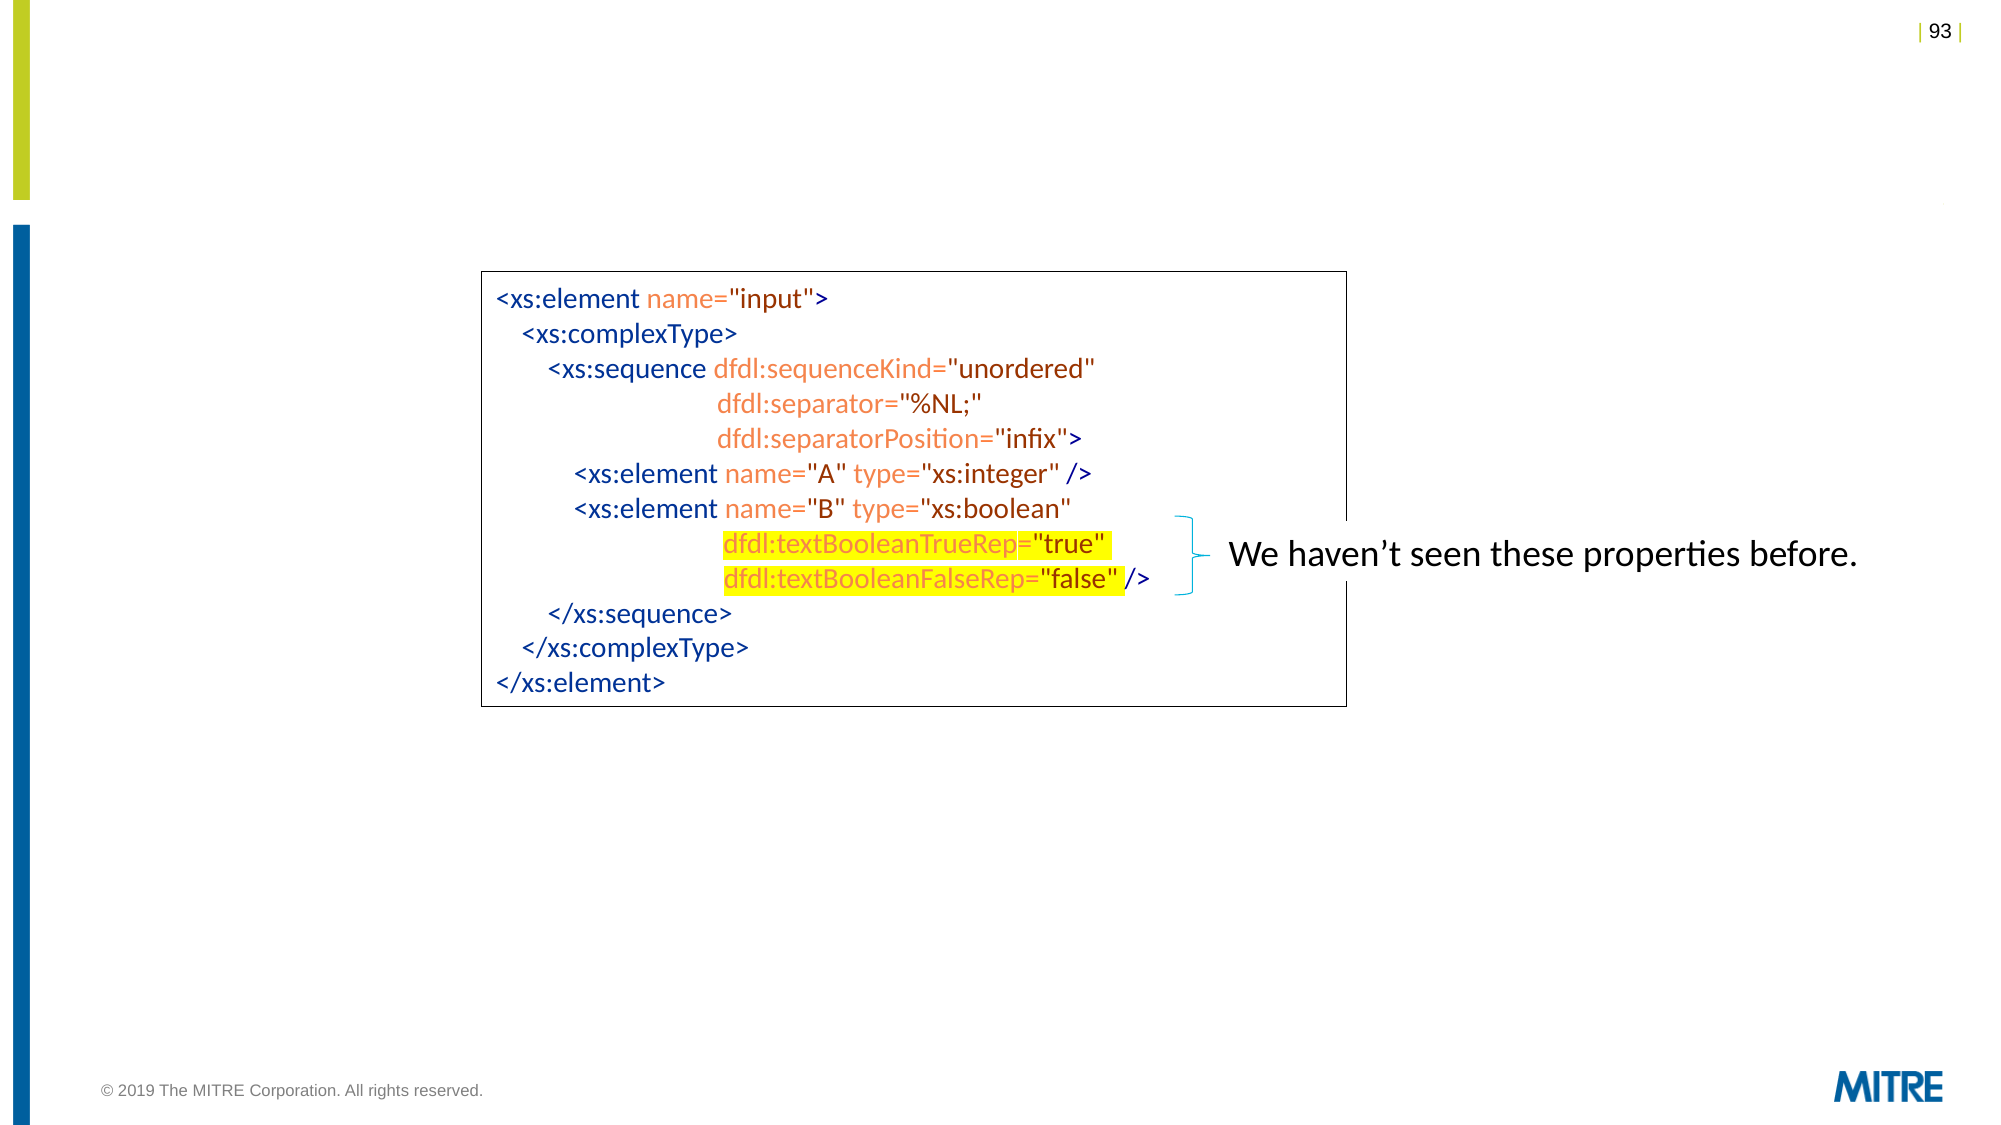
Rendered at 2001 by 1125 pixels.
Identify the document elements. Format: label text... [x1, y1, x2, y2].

text_box [1174, 515, 1211, 596]
picture [1834, 1068, 1945, 1109]
text_box <xs:element name="input"> <xs:complexType> <xs:sequence dfdl:sequenceKind="unordered" dfdl:separator="%NL;" dfdl:separatorPosition="infix"> <xs:element name="A" type="xs:integer" /> <xs:element name="B" type="xs:boolean" dfdl:textBooleanTrueRep="true" dfdl:textBooleanFalseRep="false" /> </xs:sequence> </xs:complexType> </xs:element> [481, 271, 1347, 707]
footer © 2019 The MITRE Corporation. All rights reserved. [101, 1069, 1338, 1110]
text_box We haven’t seen these properties before. [1213, 521, 1875, 581]
